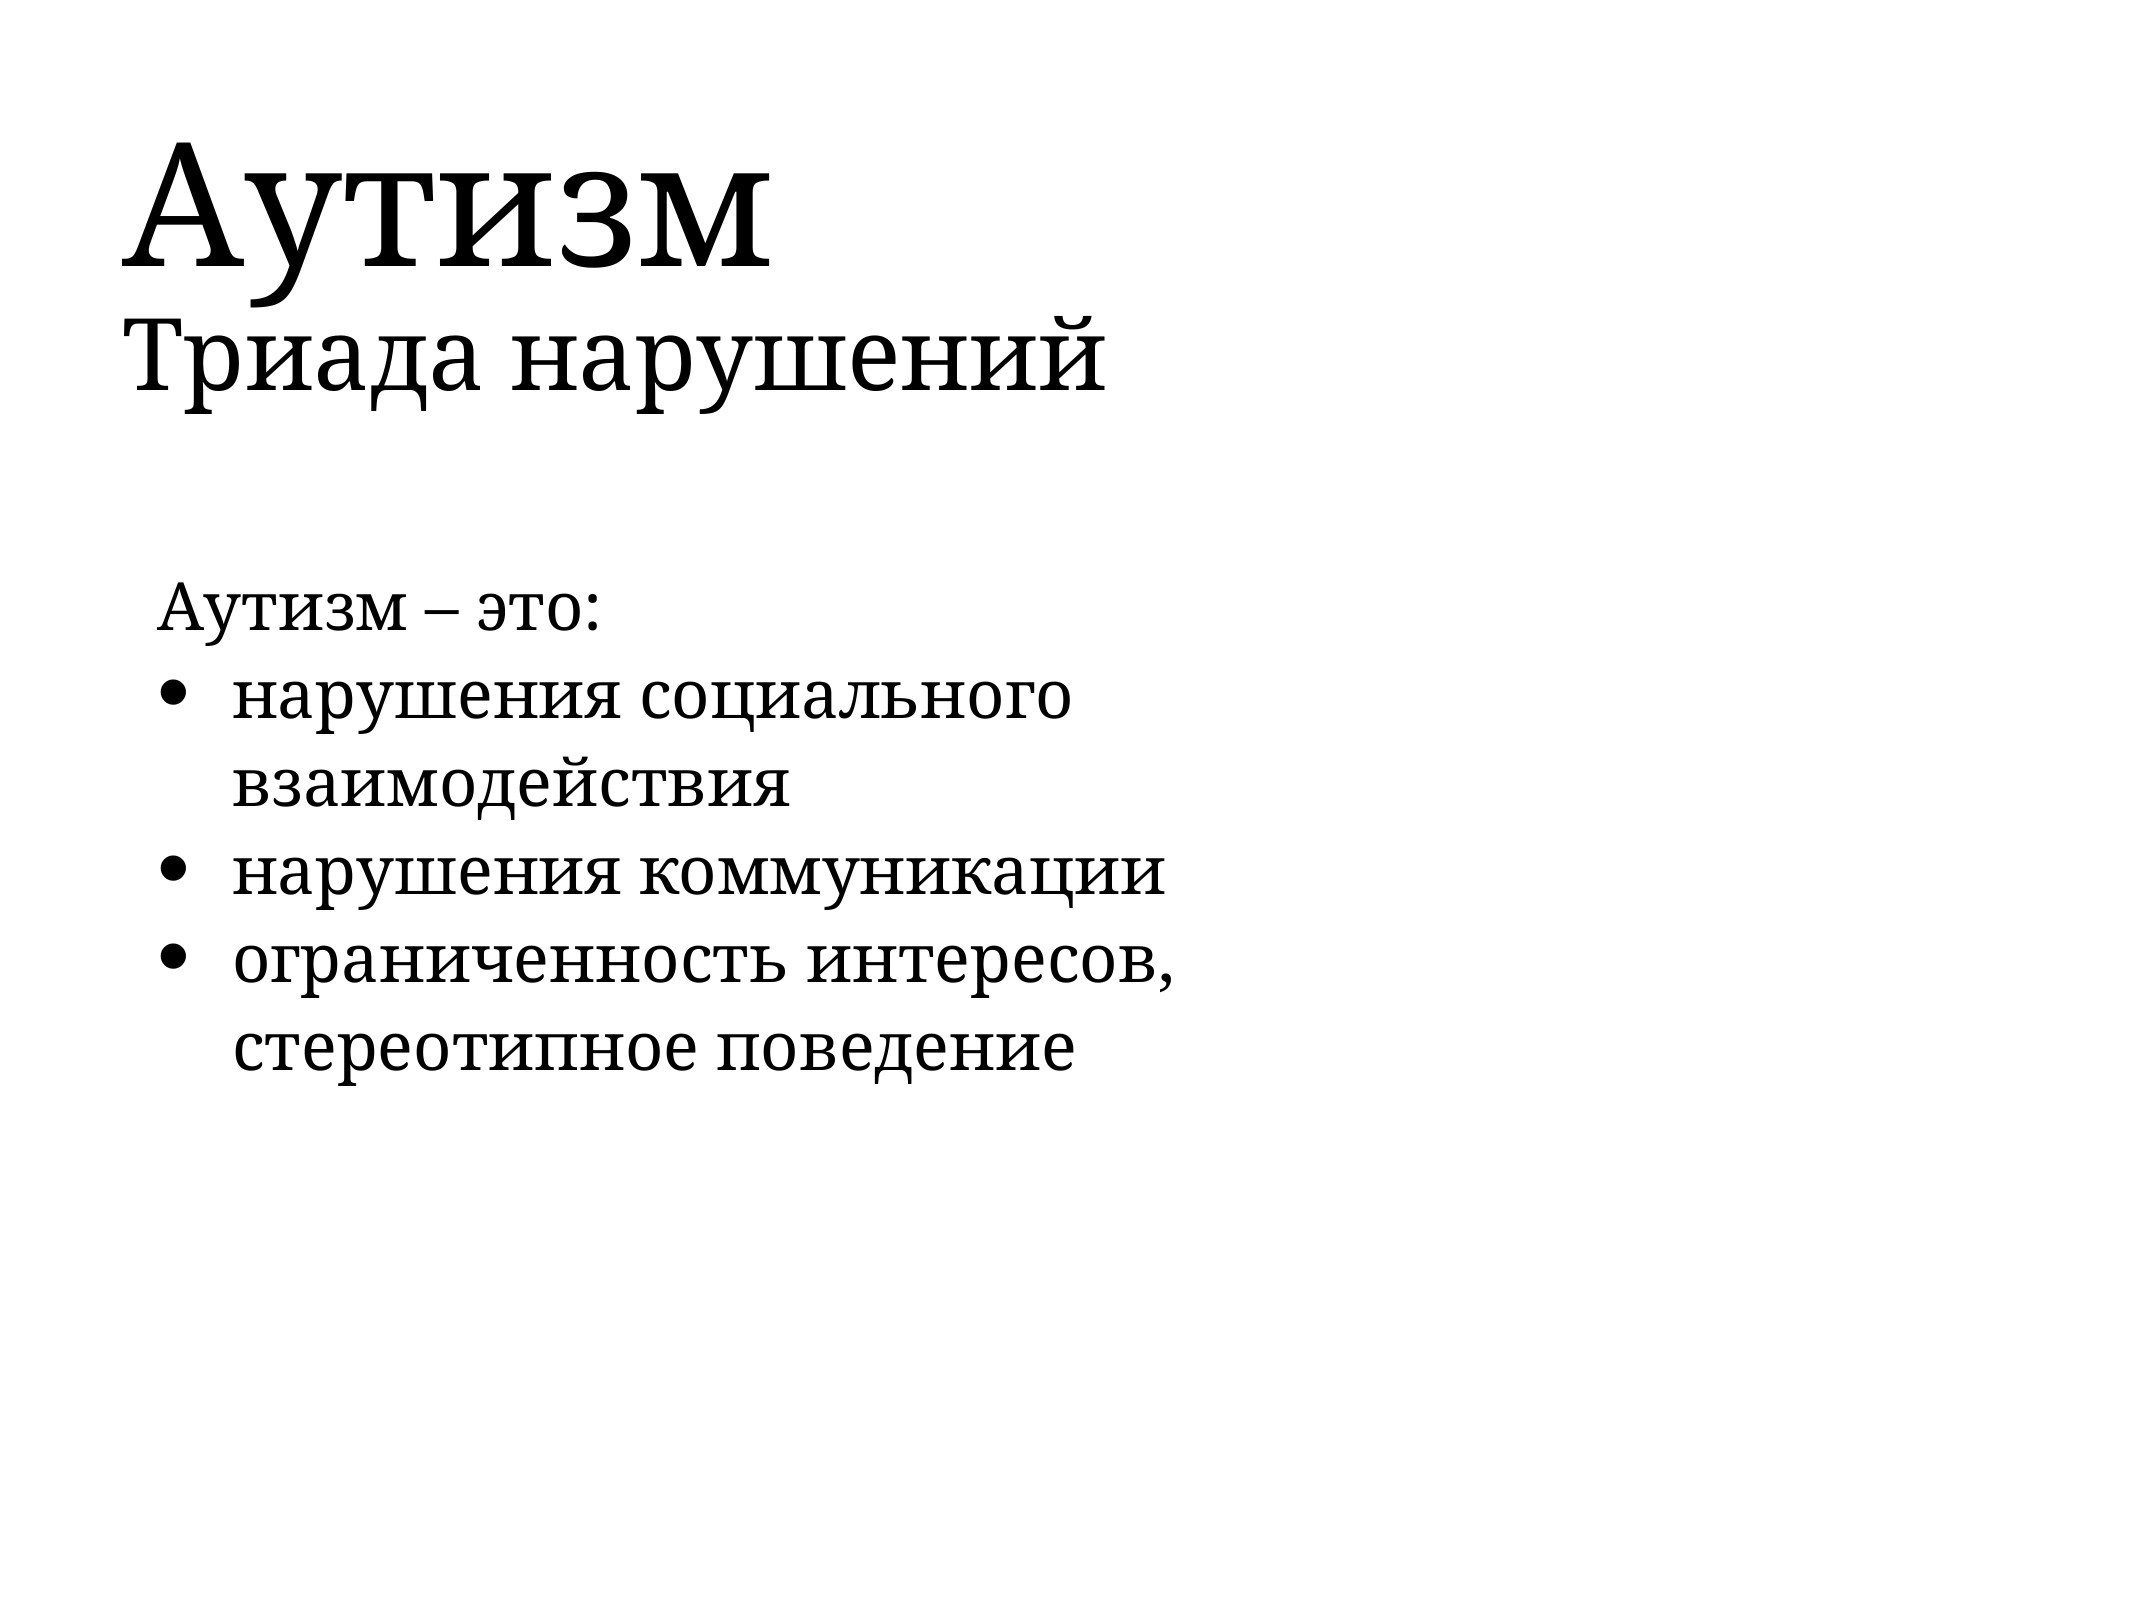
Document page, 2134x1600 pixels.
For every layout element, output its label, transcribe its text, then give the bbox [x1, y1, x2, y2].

text_box Аутизм – это: нарушения социального взаимодействия нарушения коммуникации ограниченность интересов, стереотипное поведение [157, 563, 1547, 1084]
text_box Аутизм Триада нарушений [114, 109, 1143, 421]
